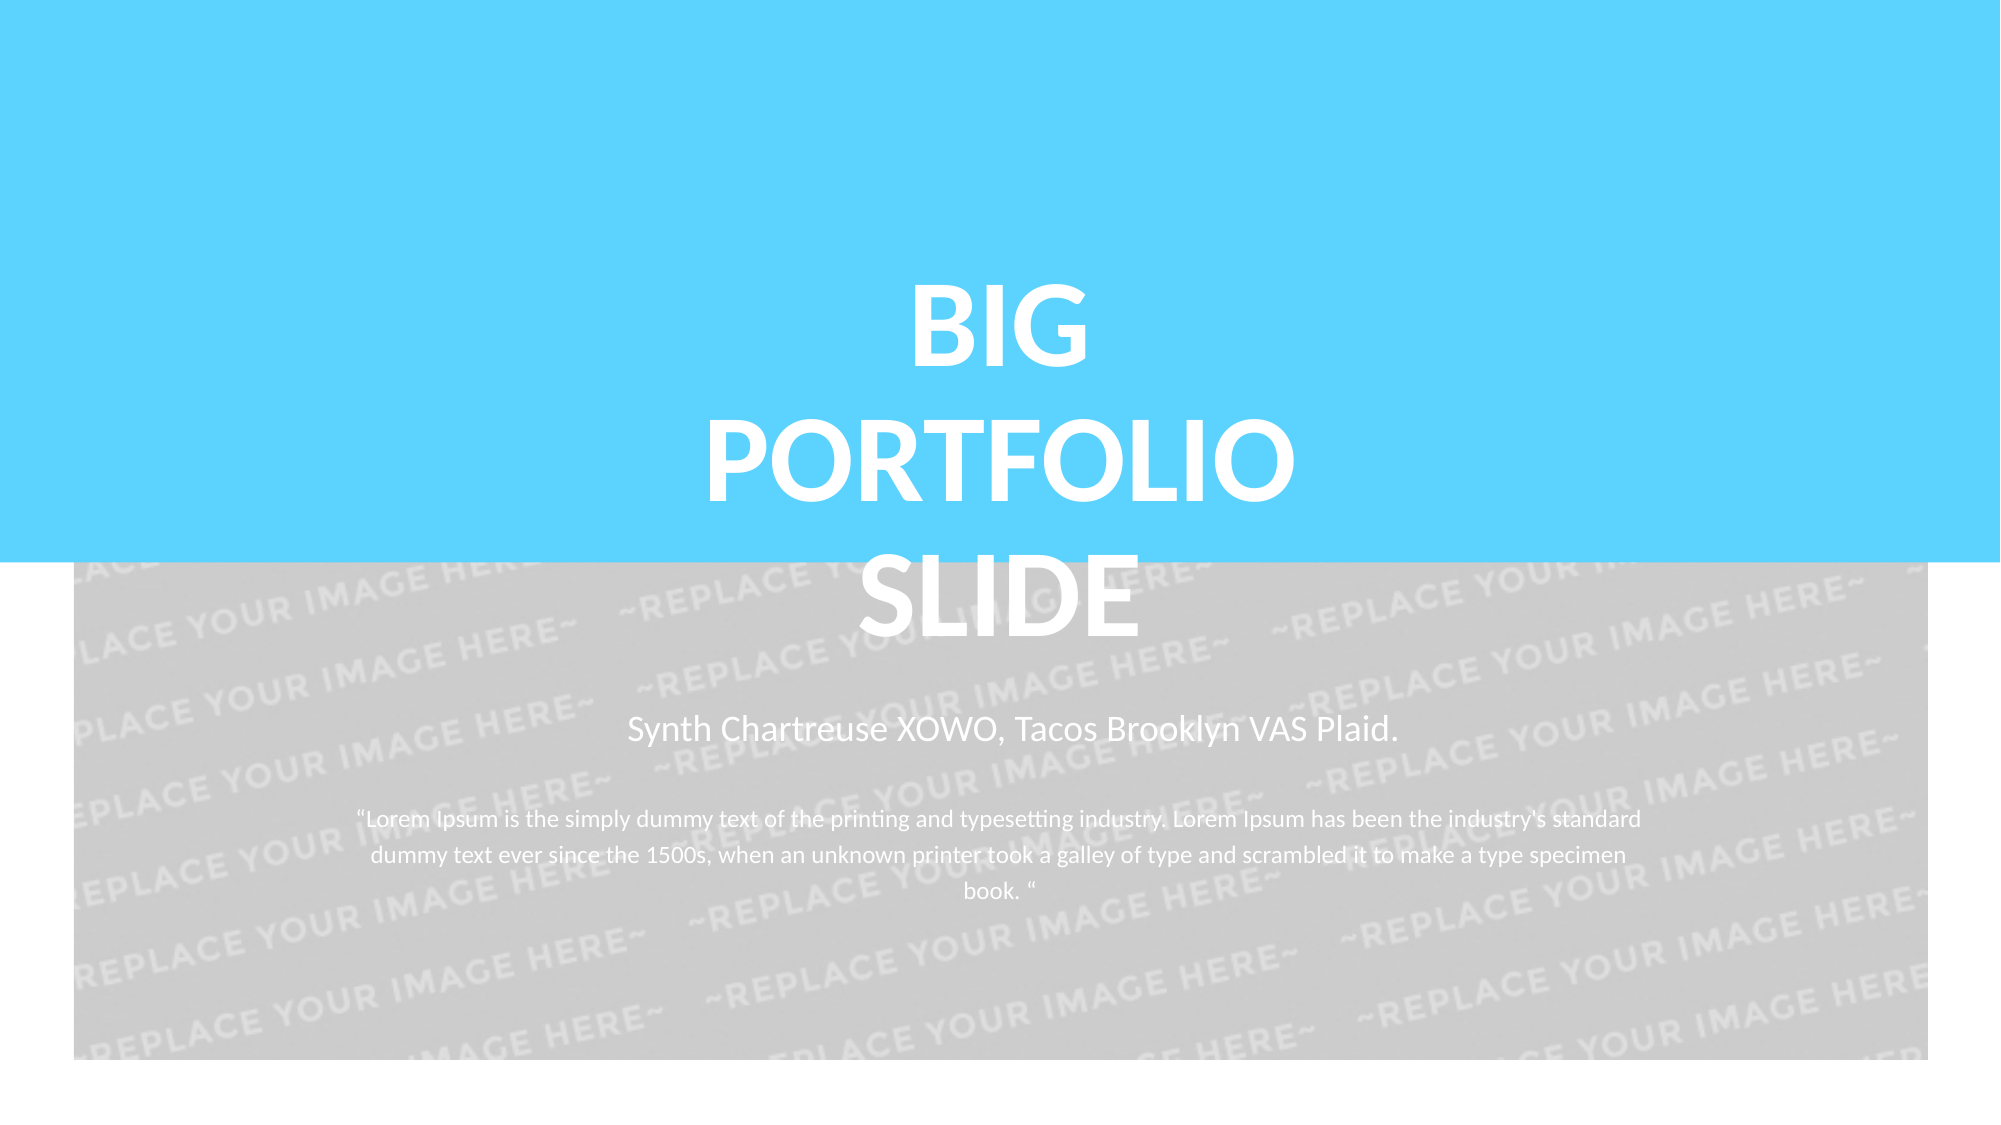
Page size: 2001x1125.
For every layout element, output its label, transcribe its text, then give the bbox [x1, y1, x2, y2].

text_box “Lorem Ipsum is the simply dummy text of the printing and typesetting industry. Lorem Ipsum has been the industry's standard dummy text ever since the 1500s, when an unknown printer took a galley of type and scrambled it to make a type specimen book. “ [337, 789, 1663, 912]
text_box [0, 0, 2000, 563]
picture [73, 563, 1928, 1060]
text_box Synth Chartreuse XOWO, Tacos Brooklyn VAS Plaid. [612, 696, 1416, 757]
text_box BIG PORTFOLIO SLIDE [688, 251, 1312, 672]
